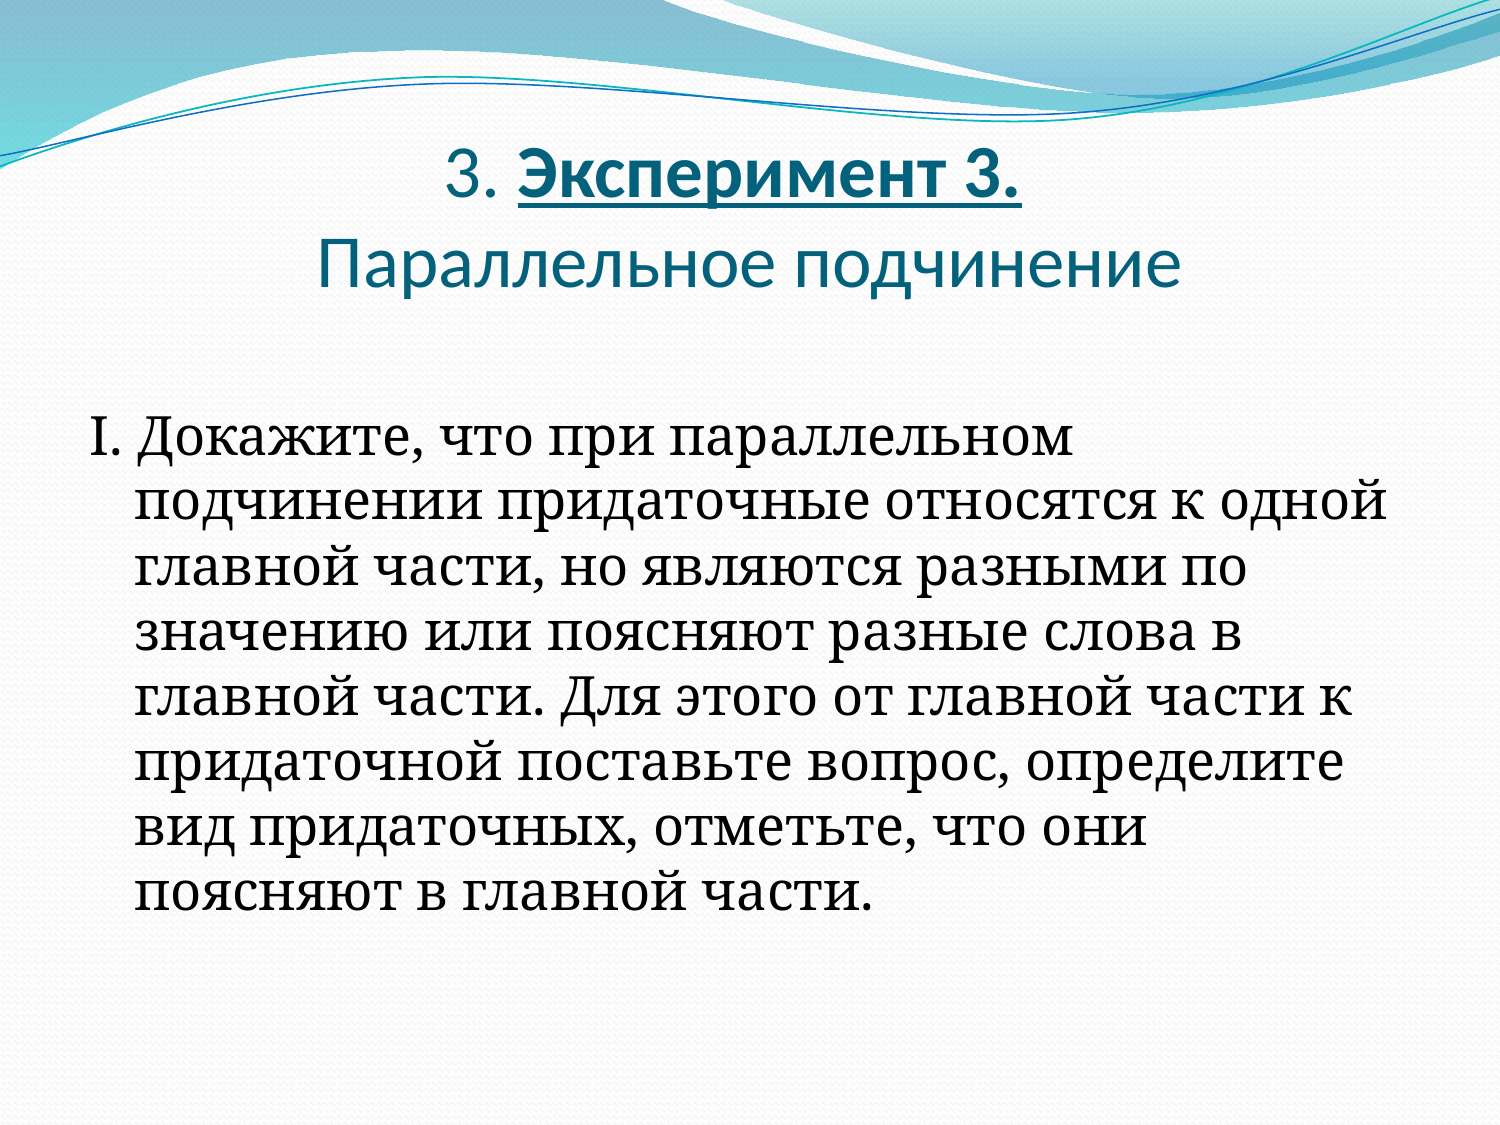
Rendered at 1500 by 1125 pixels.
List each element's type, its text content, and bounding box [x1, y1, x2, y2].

list І. Докажите, что при параллельном подчинении придаточные относятся к одной главной части, но являются разными по значению или поясняют разные слова в главной части. Для этого от главной части к придаточной поставьте вопрос, определите вид придаточных, отметьте, что они поясняют в главной части. [75, 317, 1425, 1038]
title 3. Эксперимент 3. Параллельное подчинение [75, 115, 1425, 303]
